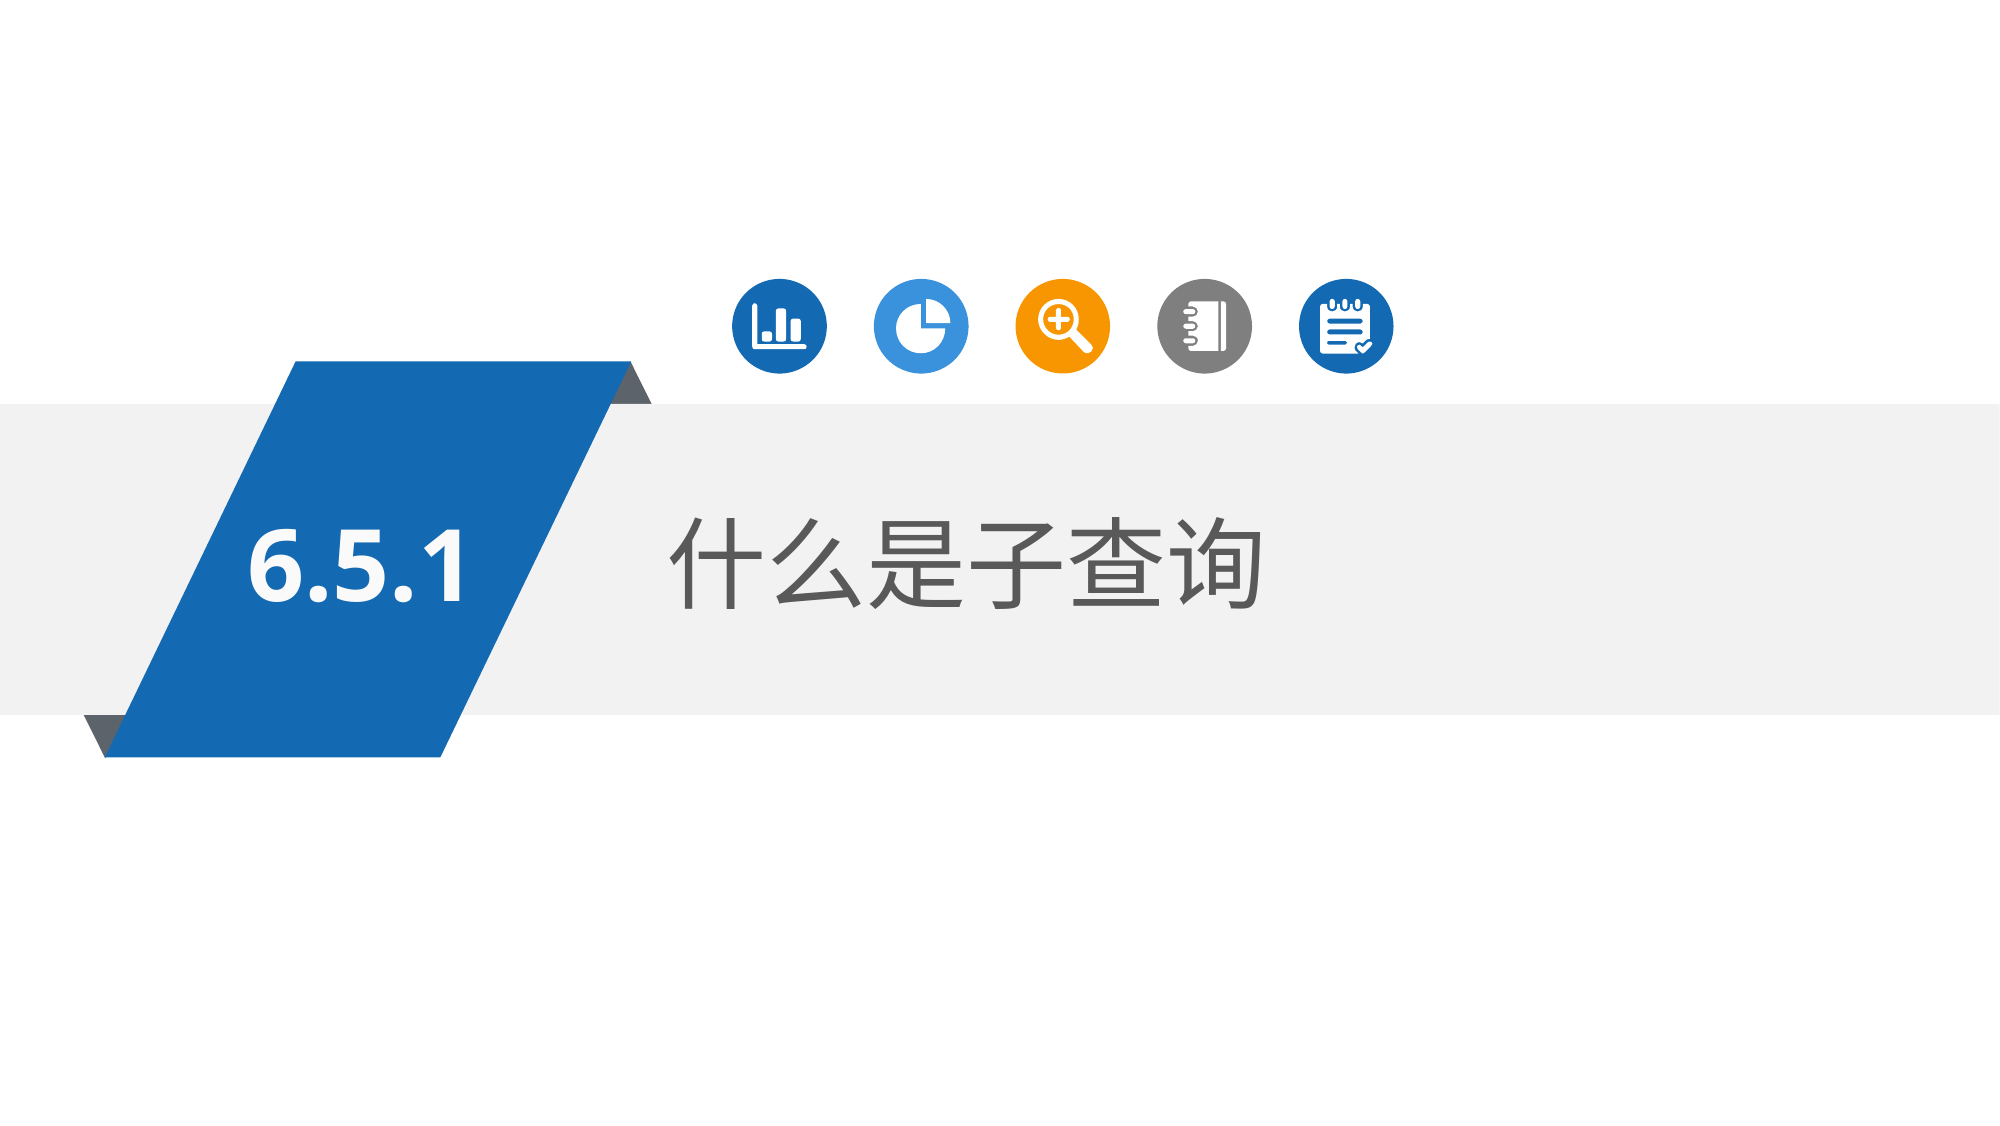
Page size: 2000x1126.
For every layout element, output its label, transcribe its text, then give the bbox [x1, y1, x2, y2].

text_box 6.5.1 [232, 494, 517, 630]
text_box 什么是子查询 [651, 494, 1612, 630]
